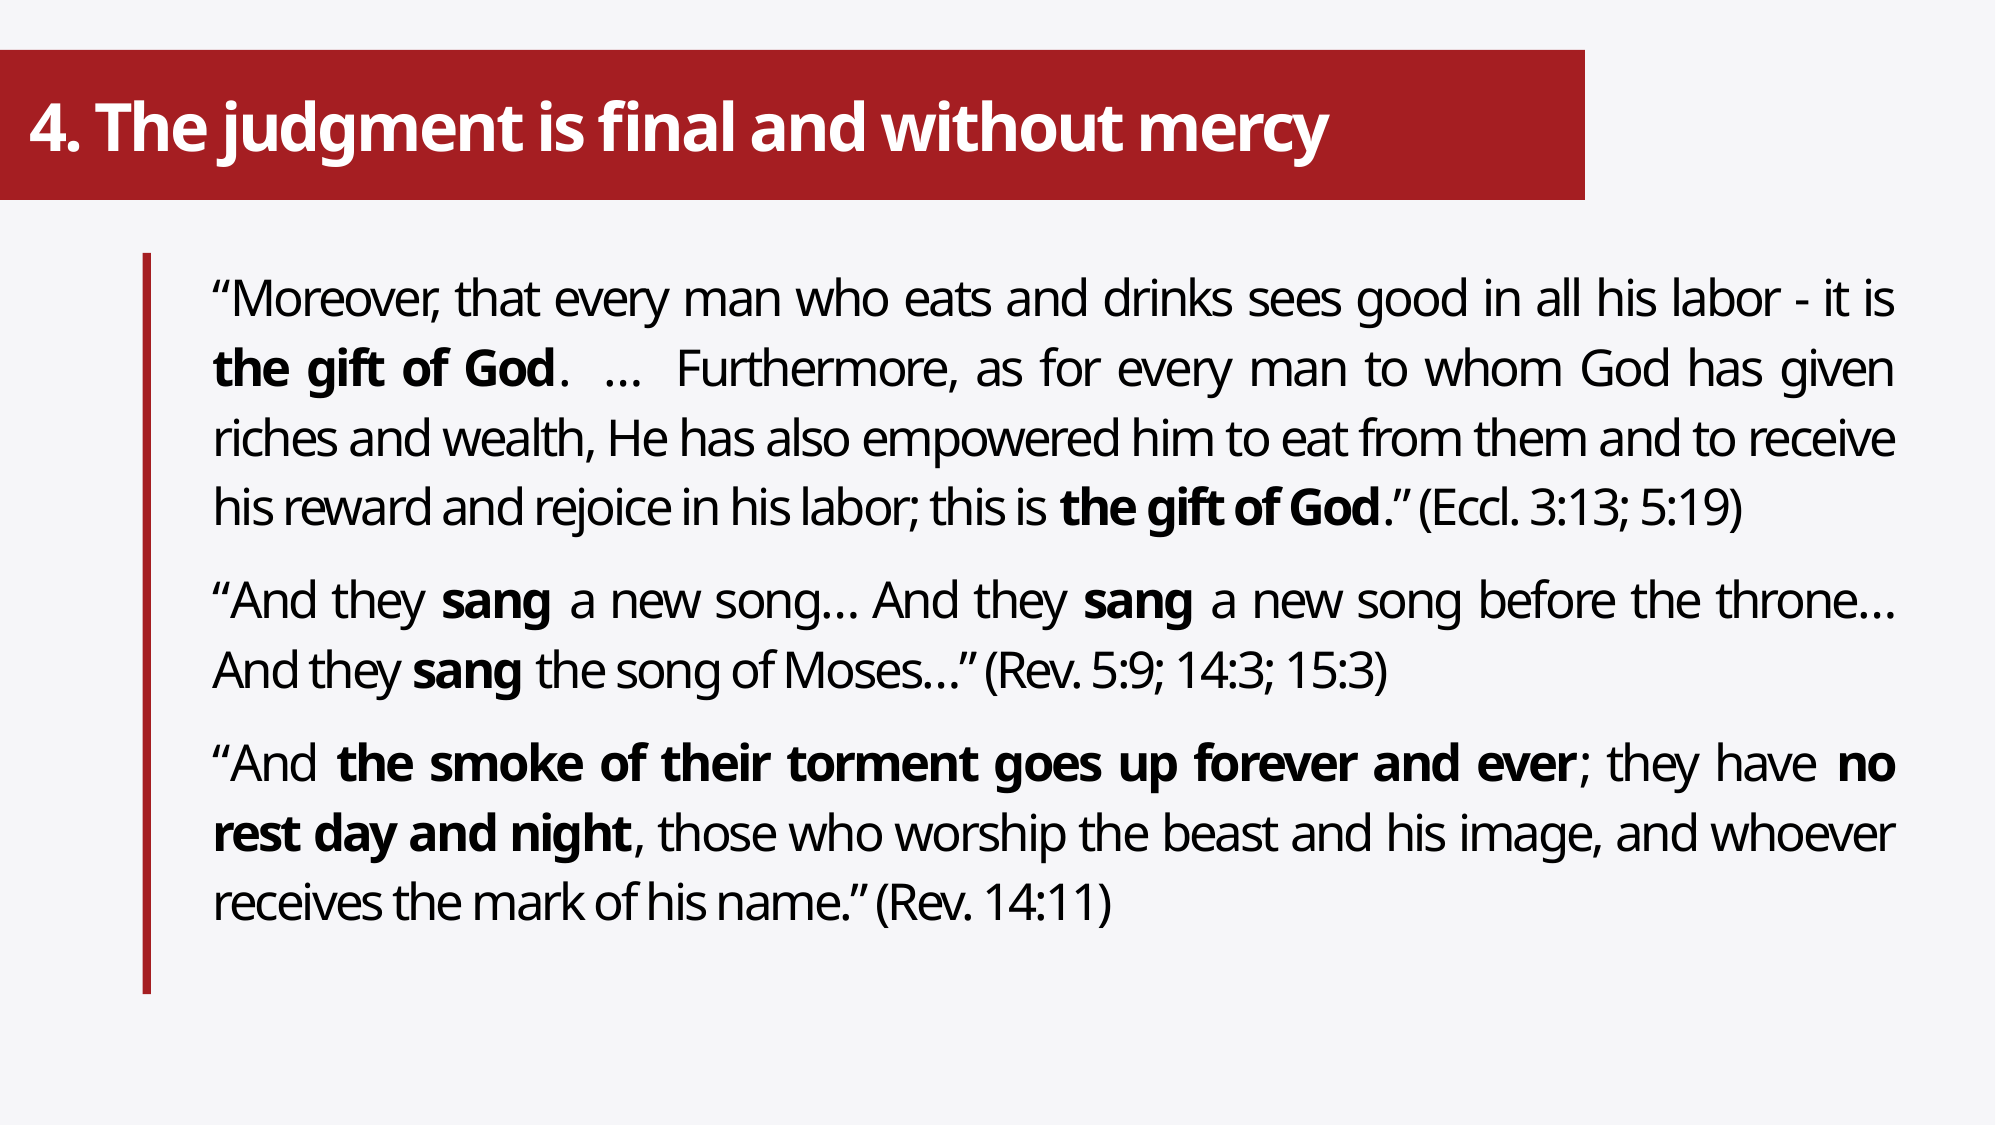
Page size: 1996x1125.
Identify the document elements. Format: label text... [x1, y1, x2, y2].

subtitle “Moreover, that every man who eats and drinks sees good in all his labor - it is the gift of God. … Furthermore, as for every man to whom God has given riches and wealth, He has also empowered him to eat from them and to receive his reward and rejoice in his labor; this is the gift of God.” (Eccl. 3:13; 5:19) “And they sang a new song… And they sang a new song before the throne… And they sang the song of Moses…” (Rev. 5:9; 14:3; 15:3) “And the smoke of their torment goes up forever and ever; they have no rest day and night, those who worship the beast and his image, and whoever receives the mark of his name.” (Rev. 14:11) [197, 249, 1910, 1000]
title 4. The judgment is final and without mercy [14, 62, 1810, 188]
